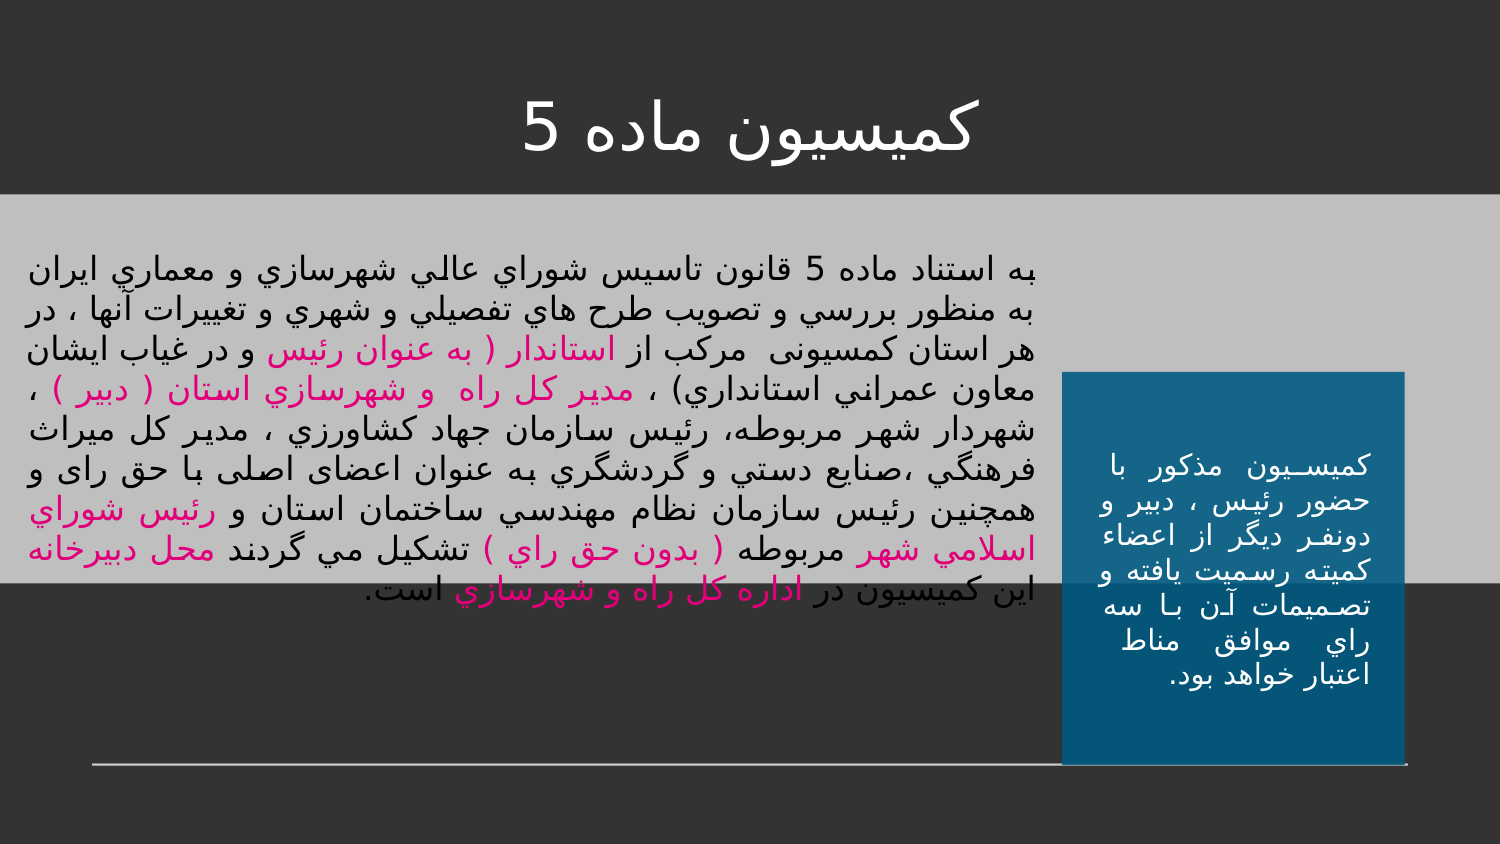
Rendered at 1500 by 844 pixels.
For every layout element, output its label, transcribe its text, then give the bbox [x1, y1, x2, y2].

text_box به استناد ماده 5 قانون تاسيس شوراي عالي شهرسازي و معماري ايران به منظور بررسي و تصويب طرح هاي تفصيلي و شهري و تغييرات آنها ، در هر استان کمسیونی مركب از استاندار ( به عنوان رئيس و در غياب ايشان معاون عمراني استانداري) ، مدير كل راه و شهرسازي استان ( دبير ) ، شهردار شهر مربوطه، رئيس سازمان جهاد كشاورزي ، مدير كل ميراث فرهنگي ،صنايع دستي و گردشگري به عنوان اعضای اصلی با حق رای و همچنين رئيس سازمان نظام مهندسي ساختمان استان و رئيس شوراي اسلامي شهر مربوطه ( بدون حق راي ) تشكيل مي گردند محل دبيرخانه اين كميسيون در اداره كل راه و شهرسازي است. [11, 239, 1051, 614]
picture [92, 752, 1408, 777]
text_box [0, 192, 1500, 585]
text_box كميسيون مذكور با حضور رئيس ، دبير و دونفر ديگر از اعضاء كميته رسمیت يافته و تصميمات آن با سه راي موافق مناط اعتبار خواهد بود. [1060, 370, 1407, 767]
text_box کمیسیون ماده 5 [512, 0, 988, 168]
